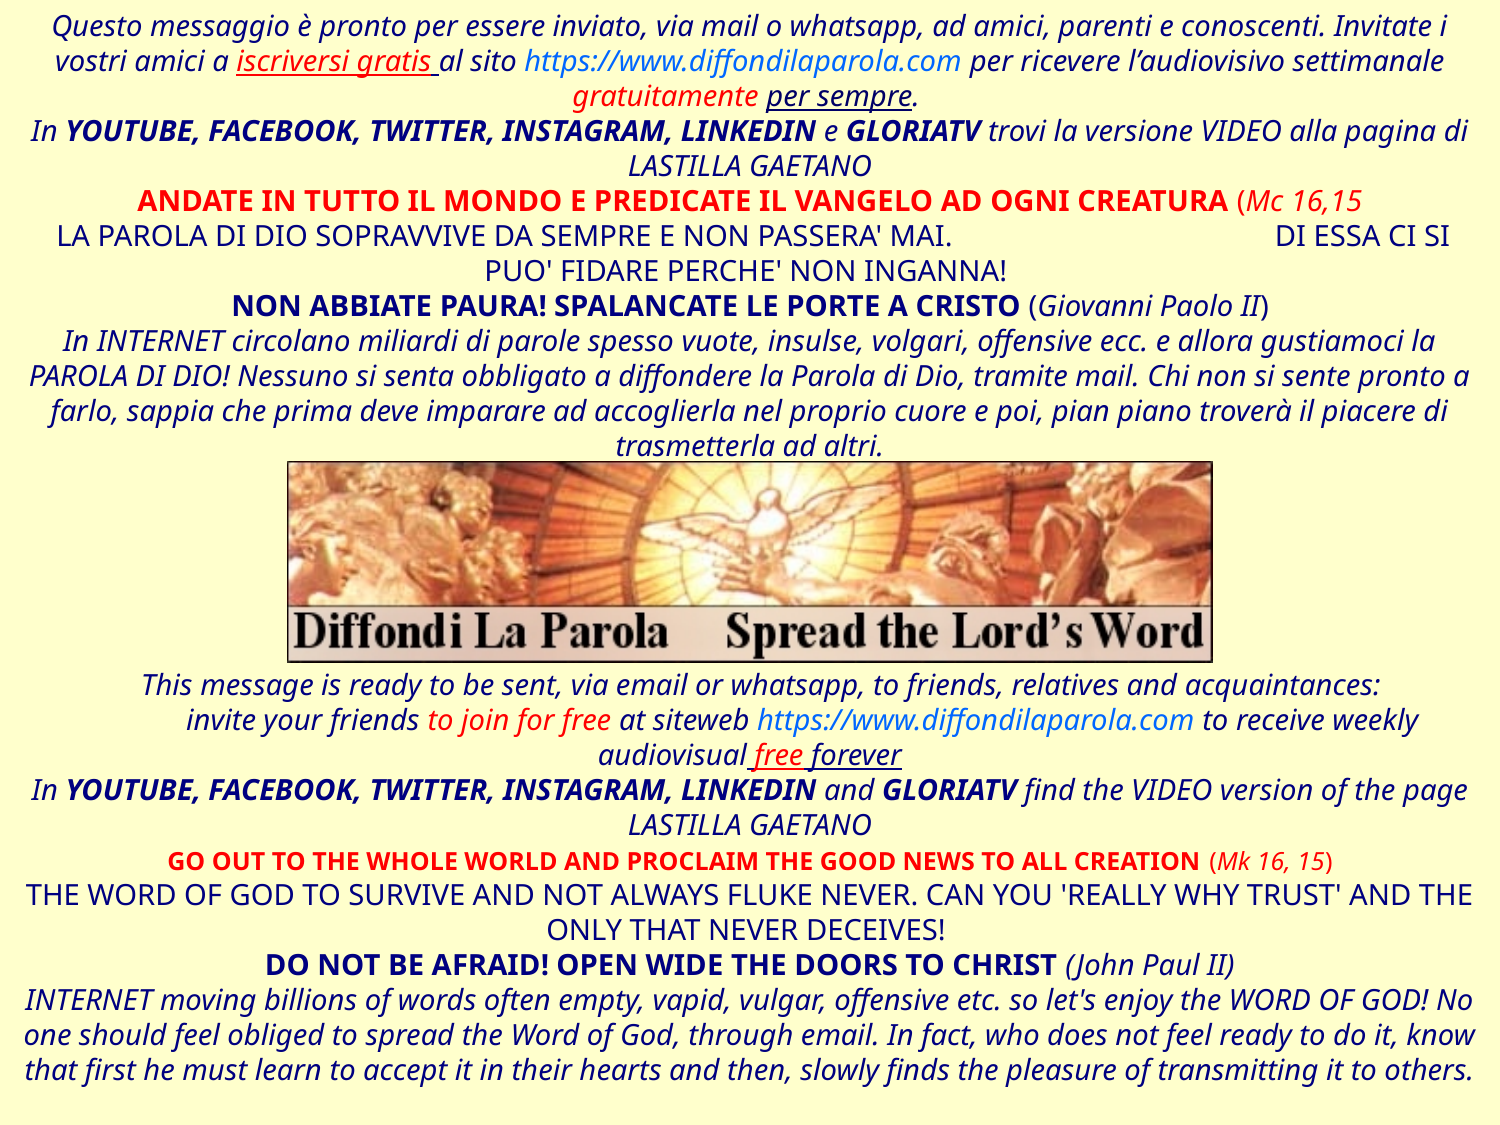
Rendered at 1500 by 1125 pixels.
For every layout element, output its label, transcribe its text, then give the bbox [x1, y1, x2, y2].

picture [287, 461, 1213, 663]
text_box Questo messaggio è pronto per essere inviato, via mail o whatsapp, ad amici, parenti e conoscenti. Invitate i vostri amici a iscriversi gratis al sito https://www.diffondilaparola.com per ricevere l’audiovisivo settimanale gratuitamente per sempre. In YOUTUBE, FACEBOOK, TWITTER, INSTAGRAM, LINKEDIN e GLORIATV trovi la versione VIDEO alla pagina di LASTILLA GAETANO ANDATE IN TUTTO IL MONDO E PREDICATE IL VANGELO AD OGNI CREATURA (Mc 16,15 LA PAROLA DI DIO SOPRAVVIVE DA SEMPRE E NON PASSERA' MAI. DI ESSA CI SI PUO' FIDARE PERCHE' NON INGANNA! NON ABBIATE PAURA! SPALANCATE LE PORTE A CRISTO (Giovanni Paolo II) In INTERNET circolano miliardi di parole spesso vuote, insulse, volgari, offensive ecc. e allora gustiamoci la PAROLA DI DIO! Nessuno si senta obbligato a diffondere la Parola di Dio, tramite mail. Chi non si sente pronto a farlo, sappia che prima deve imparare ad accoglierla nel proprio cuore e poi, pian piano troverà il piacere di trasmetterla ad altri. This message is ready to be sent, via email or whatsapp, to friends, relatives and acquaintances: invite your friends to join for free at siteweb https://www.diffondilaparola.com to receive weekly audiovisual free forever In YOUTUBE, FACEBOOK, TWITTER, INSTAGRAM, LINKEDIN and GLORIATV find the VIDEO version of the page LASTILLA GAETANO GO OUT TO THE WHOLE WORLD AND PROCLAIM THE GOOD NEWS TO ALL CREATION (Mk 16, 15) THE WORD OF GOD TO SURVIVE AND NOT ALWAYS FLUKE NEVER. CAN YOU 'REALLY WHY TRUST' AND THE ONLY THAT NEVER DECEIVES! DO NOT BE AFRAID! OPEN WIDE THE DOORS TO CHRIST (John Paul II) INTERNET moving billions of words often empty, vapid, vulgar, offensive etc. so let's enjoy the WORD OF GOD! No one should feel obliged to spread the Word of God, through email. In fact, who does not feel ready to do it, know that first he must learn to accept it in their hearts and then, slowly finds the pleasure of transmitting it to others. [0, 0, 1500, 1094]
